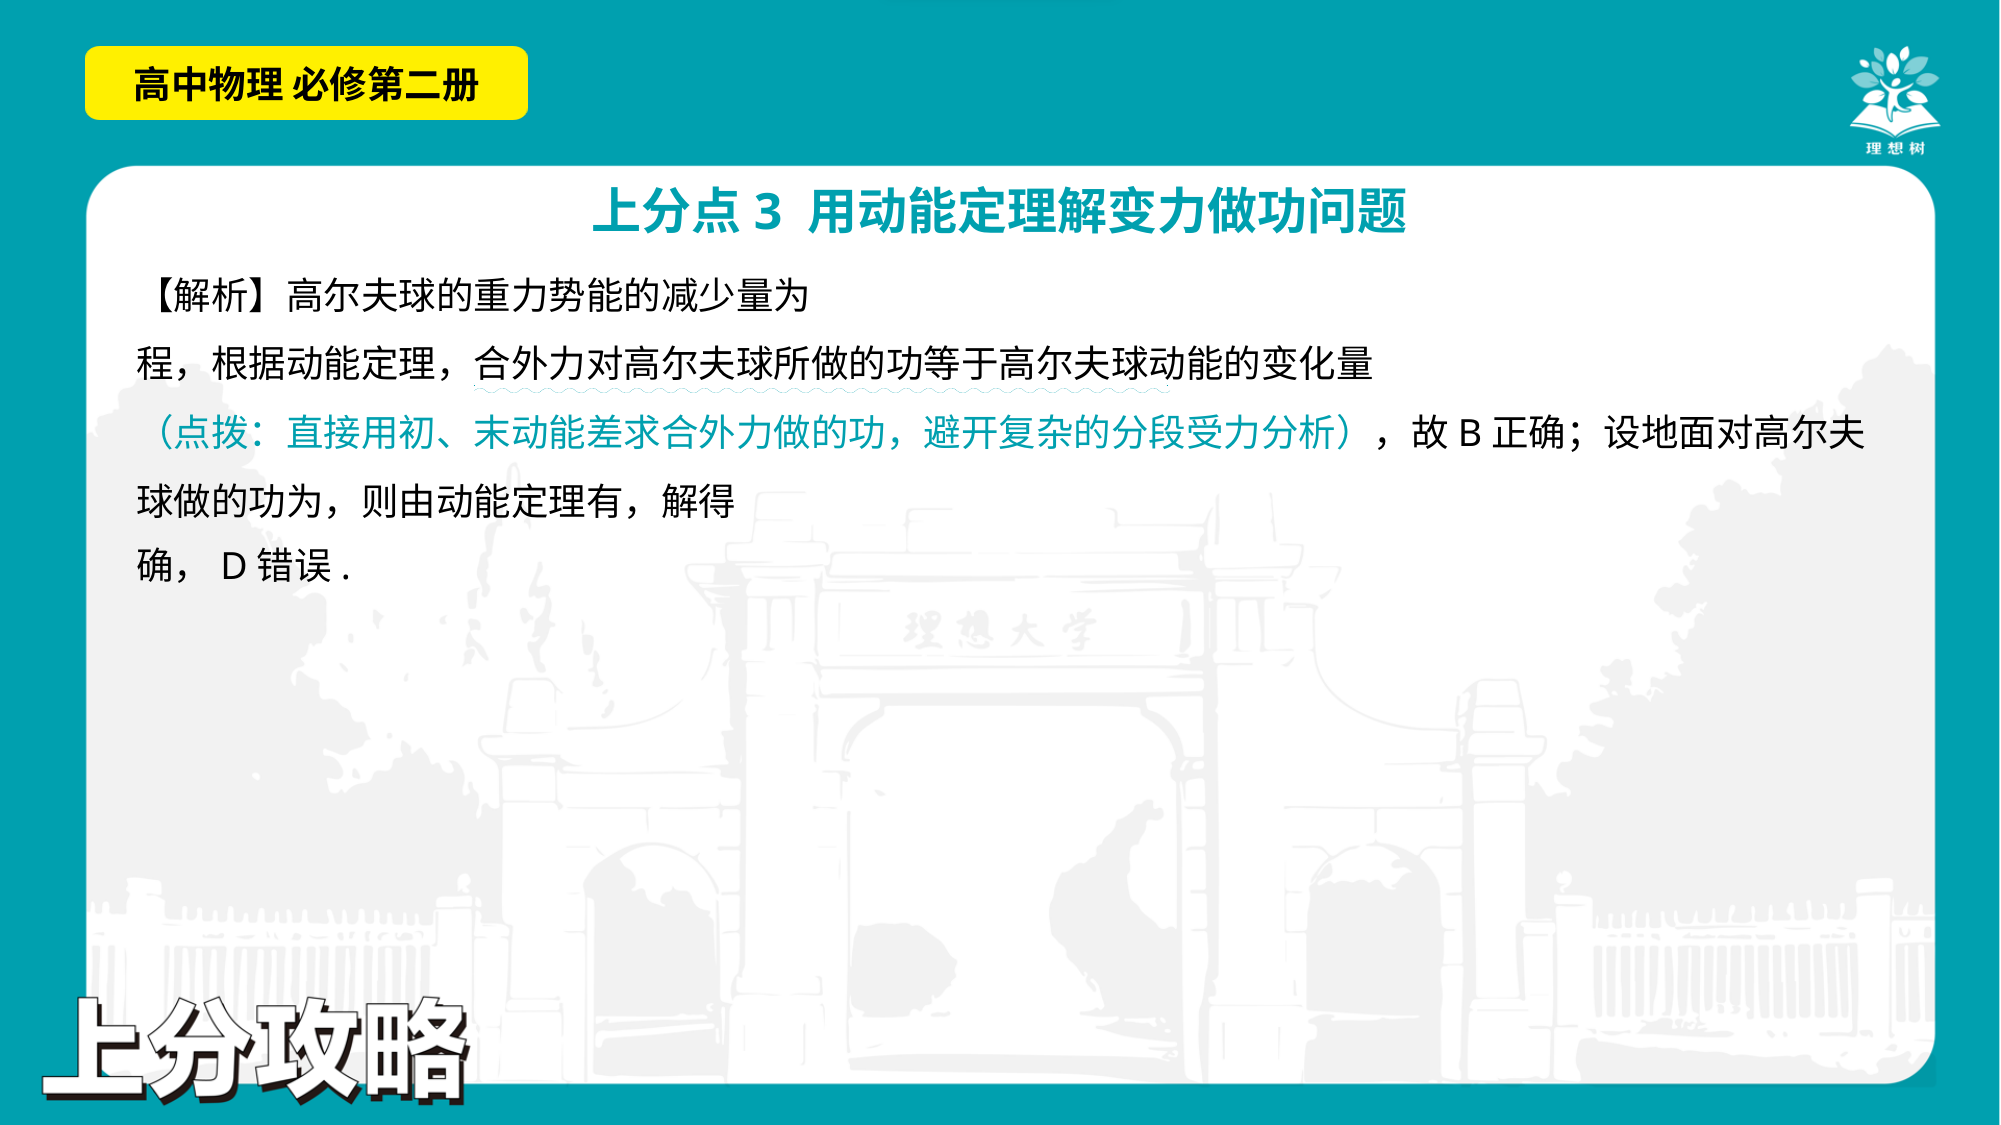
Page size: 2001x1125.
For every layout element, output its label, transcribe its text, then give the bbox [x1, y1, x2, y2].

text_box . . [473, 316, 1798, 387]
picture [0, 0, 2000, 1125]
